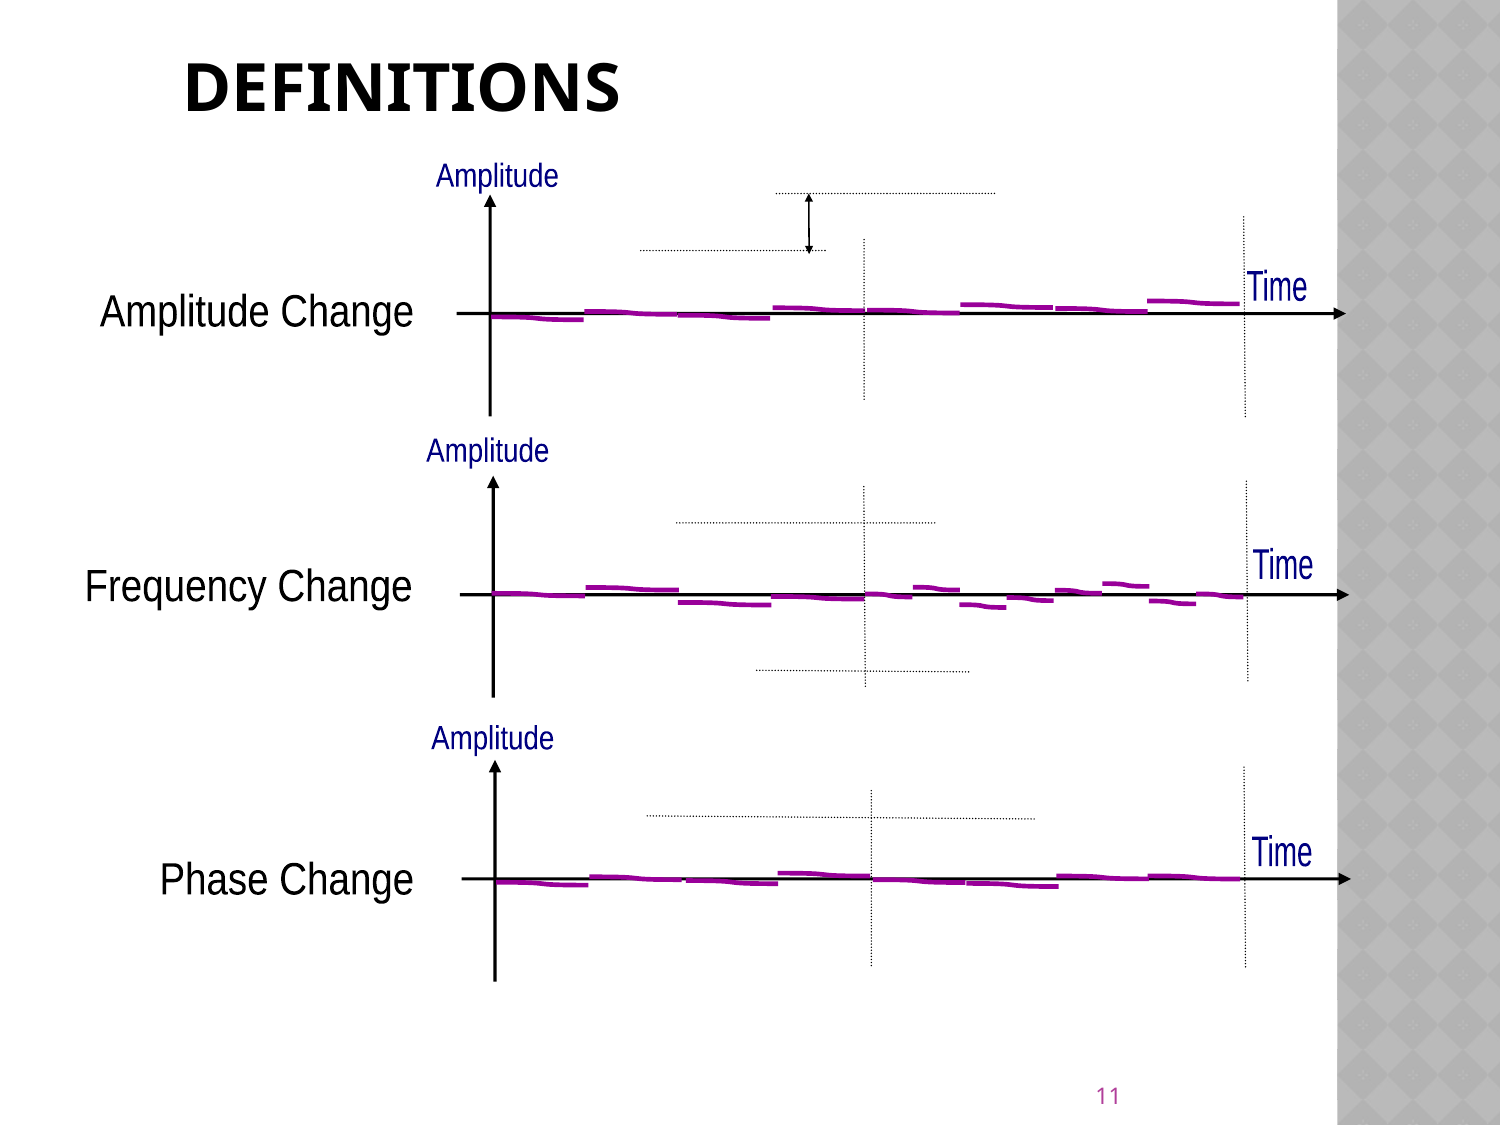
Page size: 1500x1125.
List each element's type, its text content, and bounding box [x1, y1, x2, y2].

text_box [87, 437, 1350, 699]
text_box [99, 162, 1347, 419]
title Definitions [174, 37, 1325, 125]
slide_number 11 [1025, 1075, 1122, 1113]
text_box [162, 724, 1352, 983]
